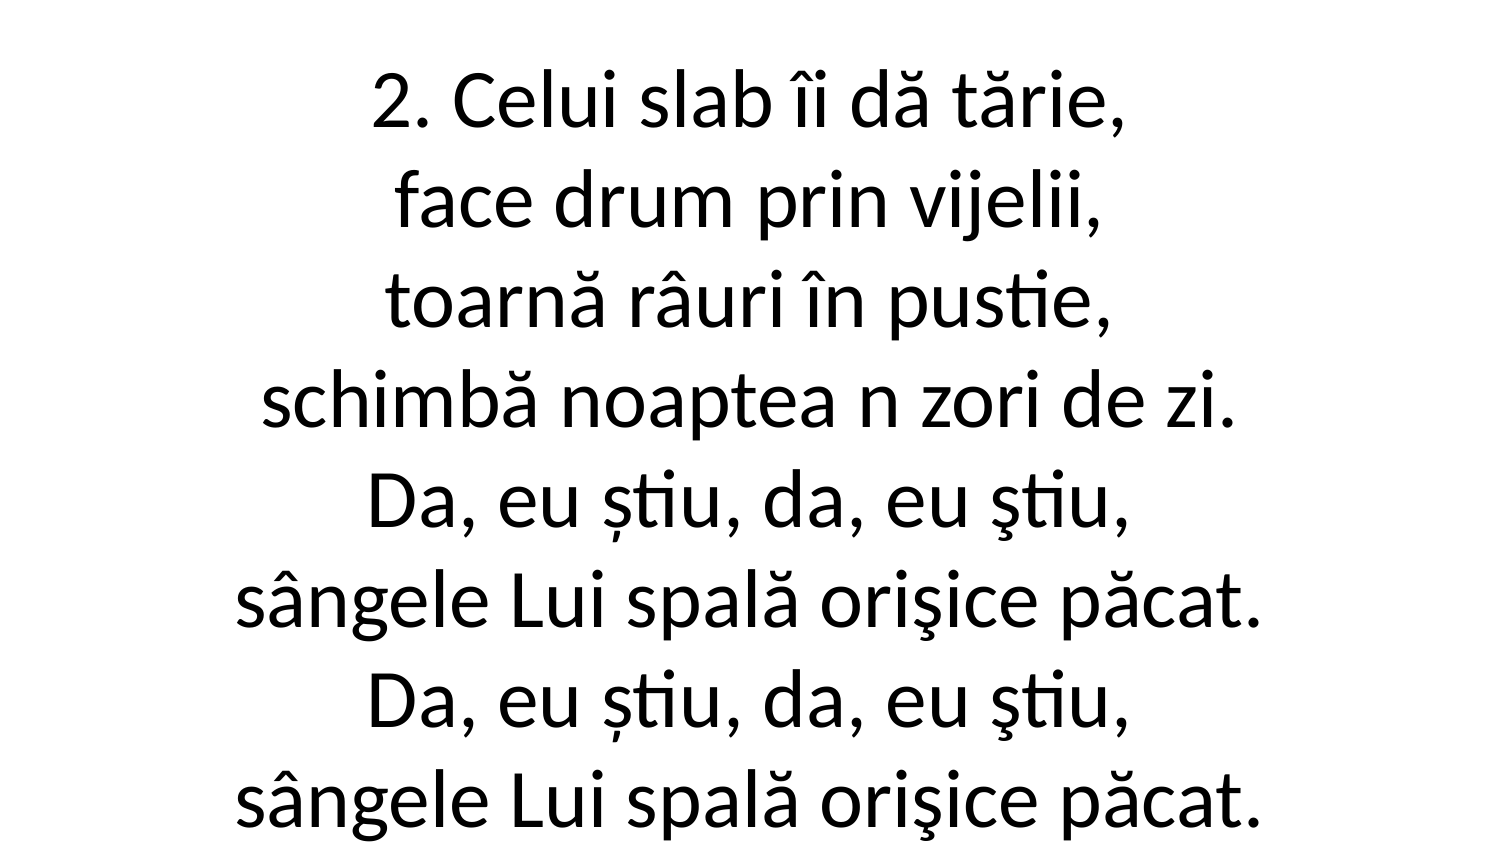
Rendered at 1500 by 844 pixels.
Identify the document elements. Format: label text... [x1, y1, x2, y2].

text_box 2. Celui slab îi dă tărie, face drum prin vijelii, toarnă râuri în pustie, schimbă noaptea n zori de zi. Da, eu știu, da, eu ştiu, sângele Lui spală orişice păcat. Da, eu știu, da, eu ştiu, sângele Lui spală orişice păcat. [219, 0, 1281, 844]
